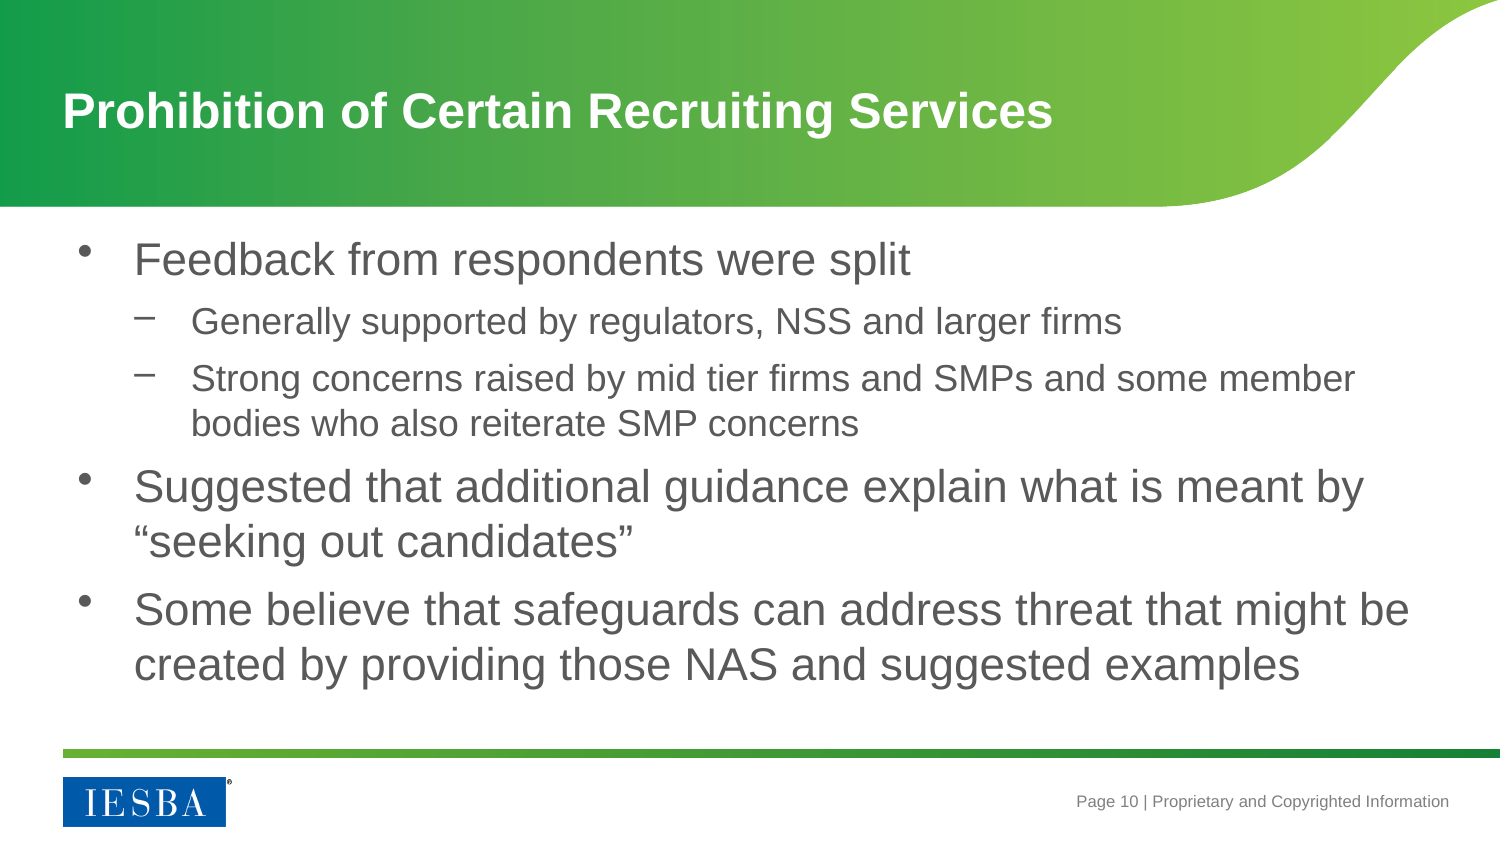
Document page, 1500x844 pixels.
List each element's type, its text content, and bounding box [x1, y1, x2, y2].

picture [0, 0, 1500, 207]
list Feedback from respondents were split Generally supported by regulators, NSS and larger firms Strong concerns raised by mid tier firms and SMPs and some member bodies who also reiterate SMP concerns Suggested that additional guidance explain what is meant by “seeking out candidates” Some believe that safeguards can address threat that might be created by providing those NAS and suggested examples [62, 221, 1488, 748]
title Prohibition of Certain Recruiting Services [62, 75, 1300, 142]
picture [63, 777, 232, 827]
